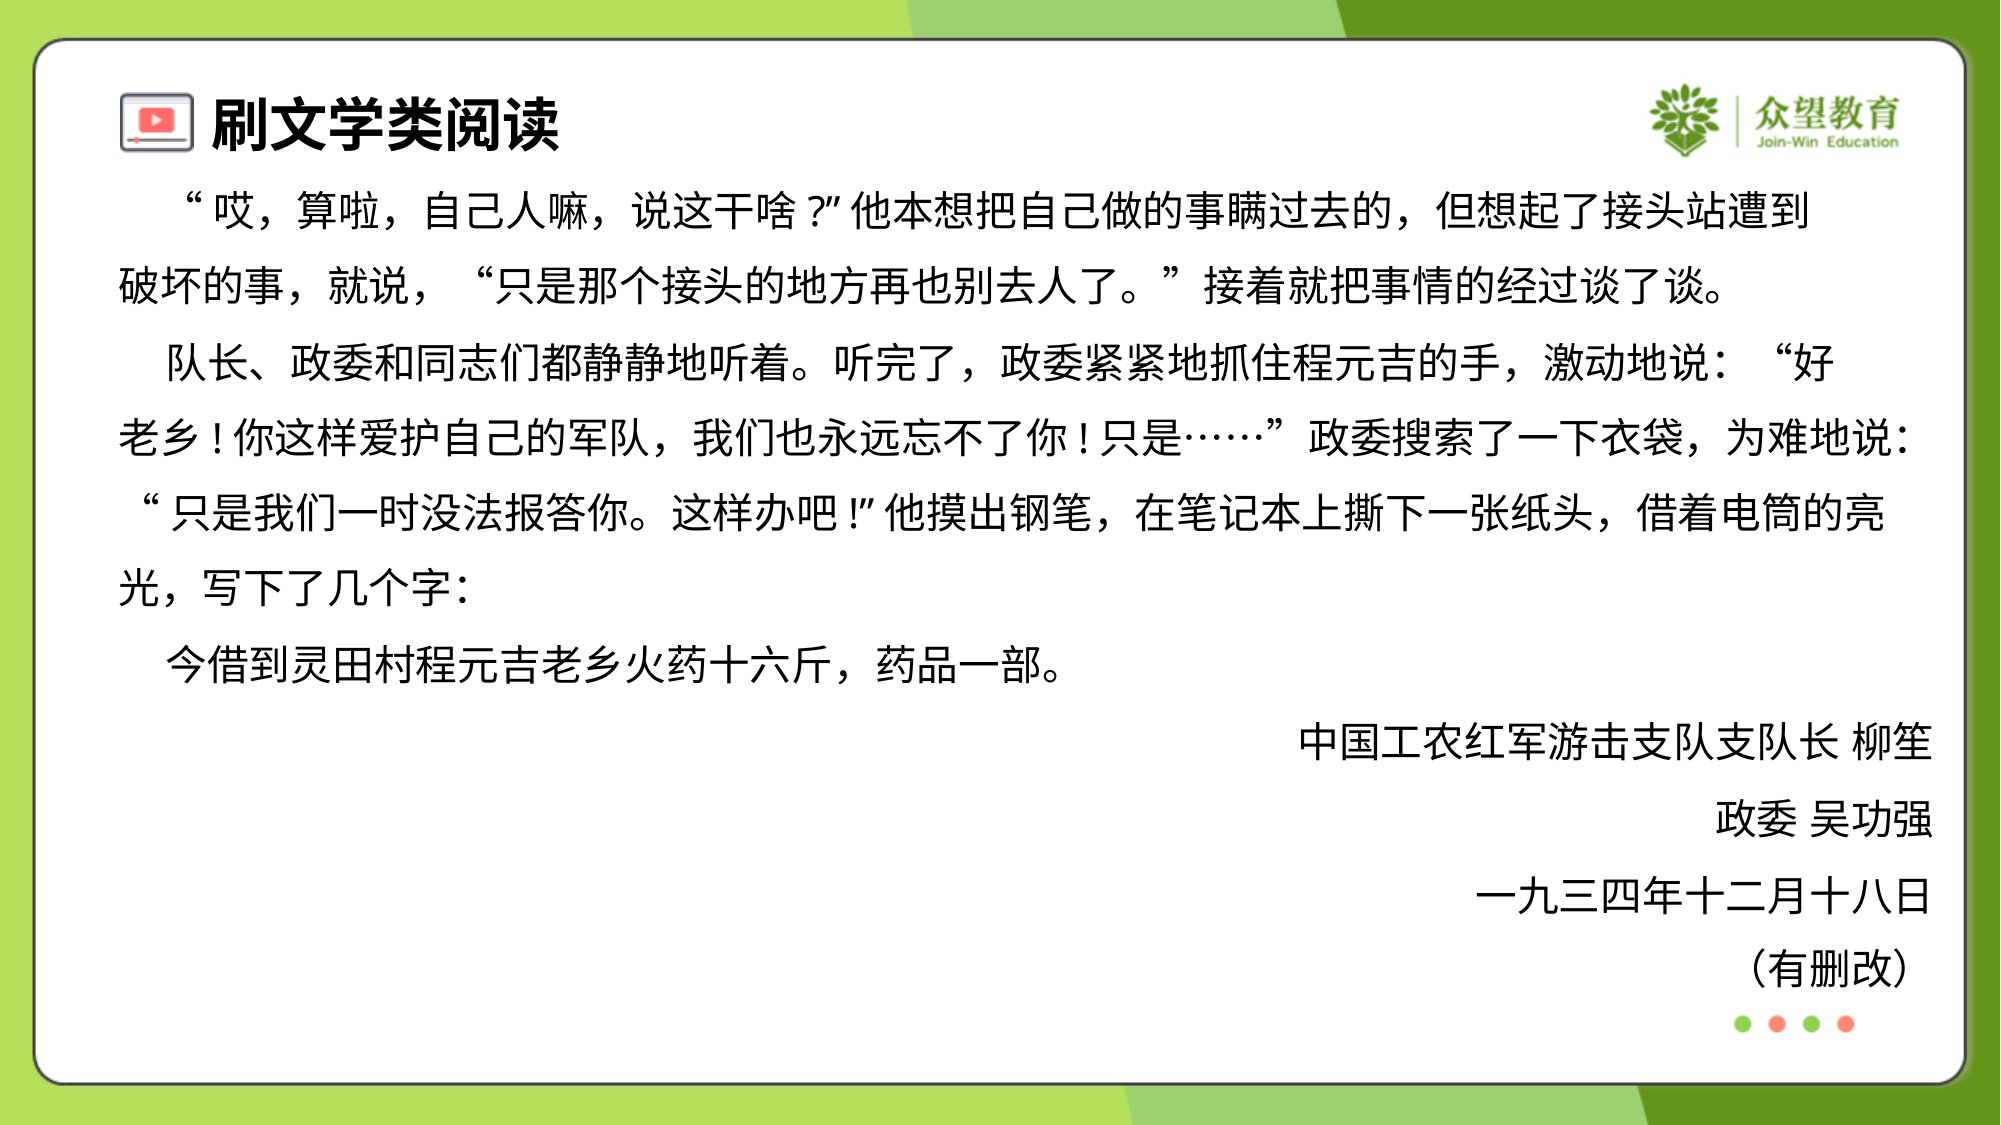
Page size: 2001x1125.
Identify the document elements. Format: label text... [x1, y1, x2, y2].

text_box “哎，算啦，自己人嘛，说这干啥?”他本想把自己做的事瞒过去的，但想起了接头站遭到 破坏的事，就说，“只是那个接头的地方再也别去人了。”接着就把事情的经过谈了谈。 队长、政委和同志们都静静地听着。听完了，政委紧紧地抓住程元吉的手，激动地说：“好 老乡!你这样爱护自己的军队，我们也永远忘不了你!只是……”政委搜索了一下衣袋，为难地说： “只是我们一时没法报答你。这样办吧!”他摸出钢笔，在笔记本上撕下一张纸头，借着电筒的亮 光，写下了几个字： 今借到灵田村程元吉老乡火药十六斤，药品一部。 中国工农红军游击支队支队长 柳笙 政委 吴功强 一九三四年十二月十八日 （有删改） [118, 159, 1883, 986]
picture [0, 0, 2000, 1125]
